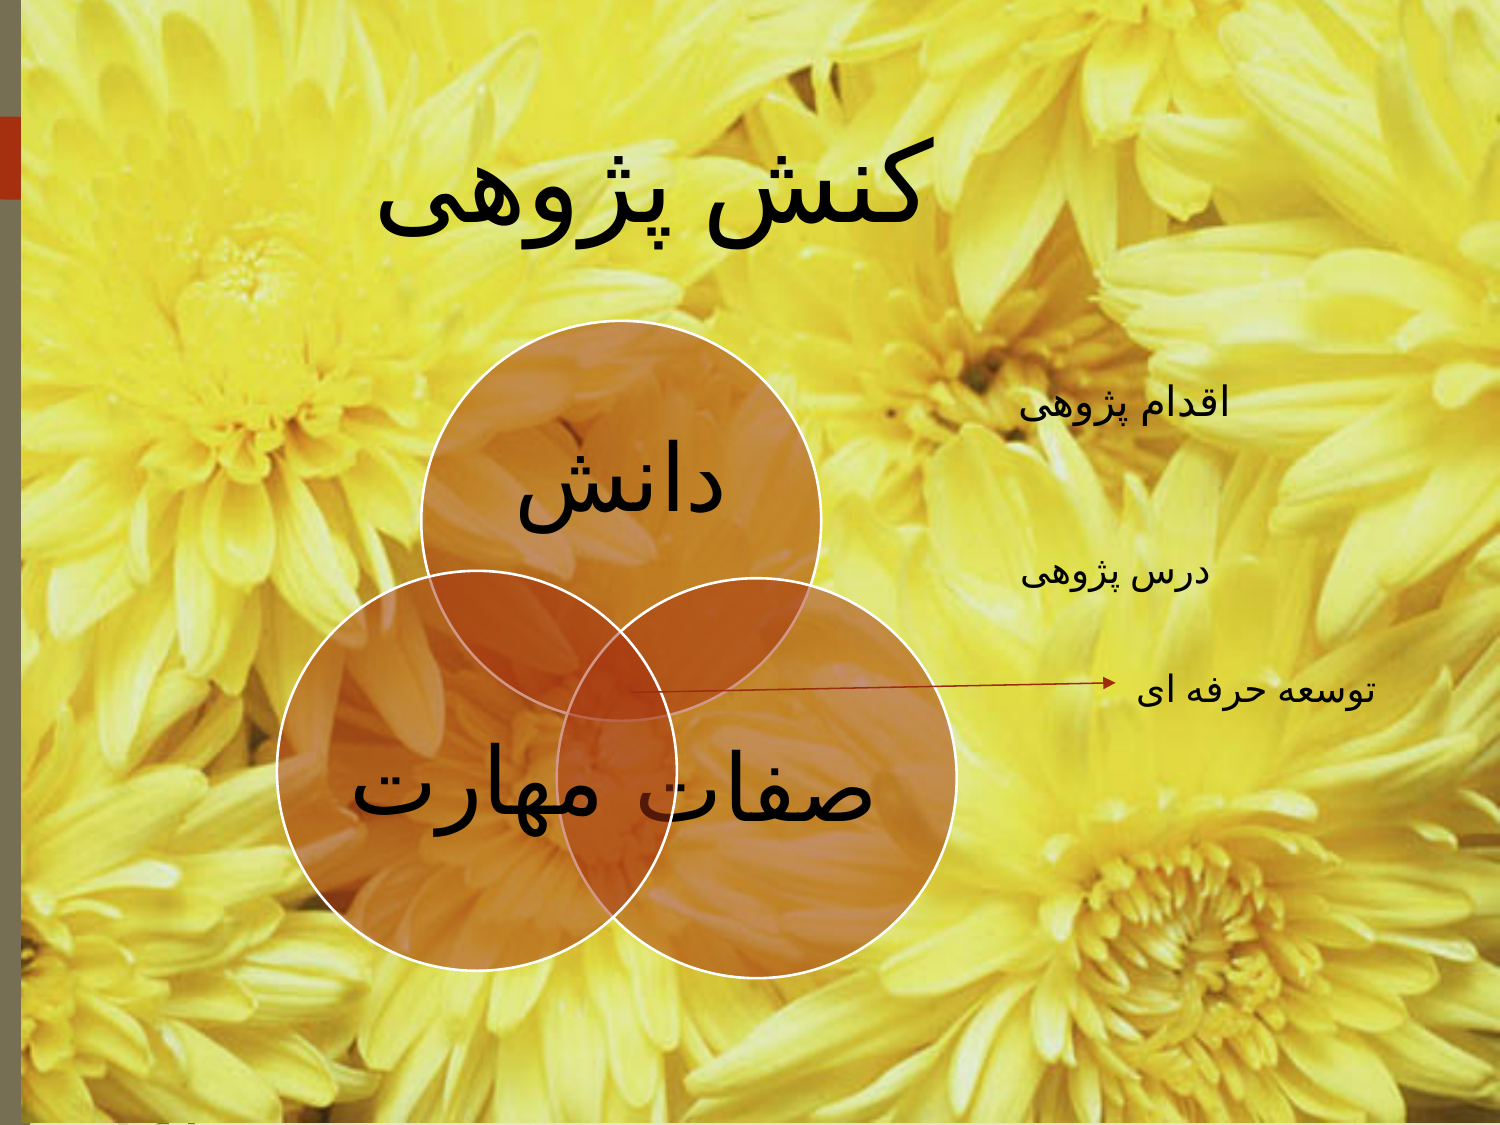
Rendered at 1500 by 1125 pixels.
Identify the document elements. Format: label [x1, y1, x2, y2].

text_box [120, 312, 1122, 980]
list [21, 0, 1500, 1124]
text_box [631, 682, 1116, 693]
